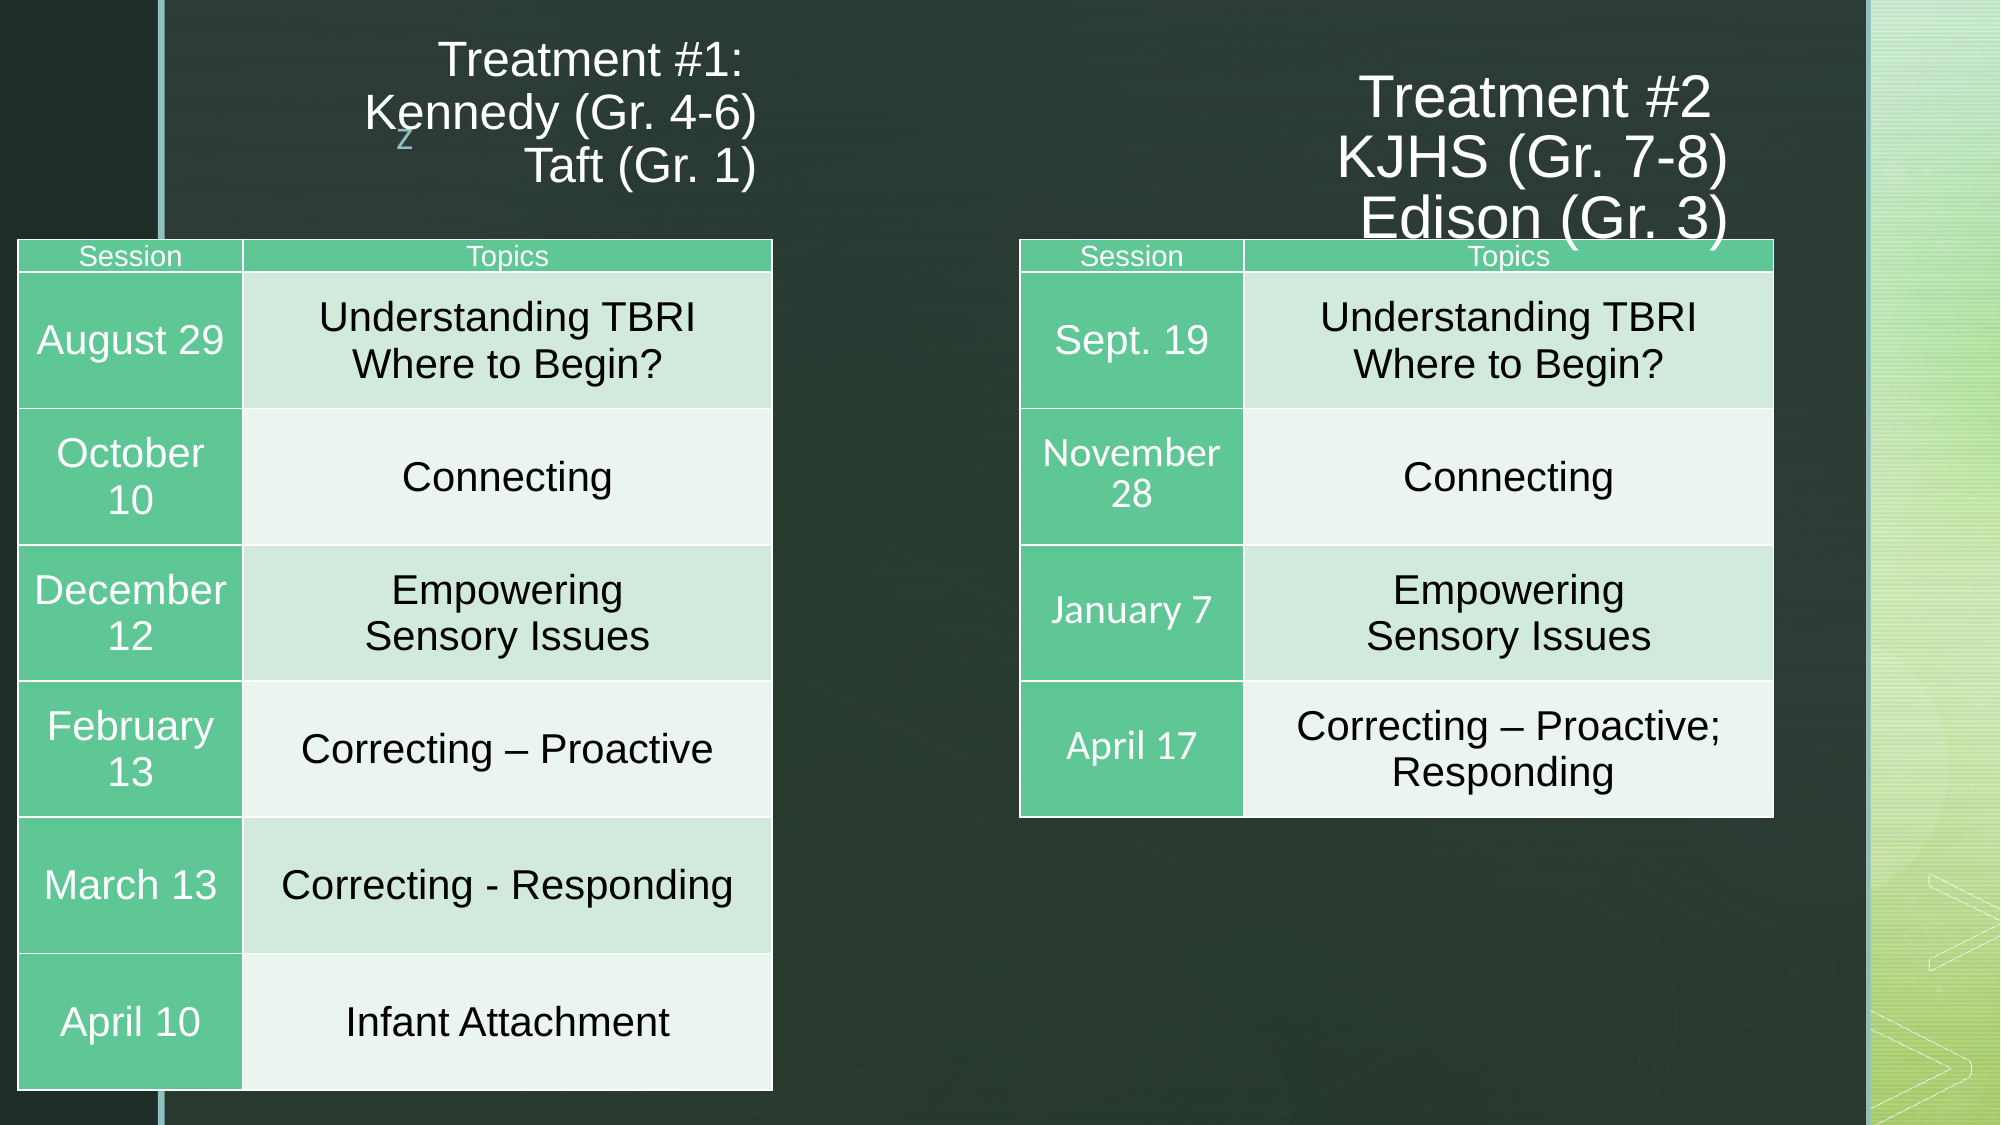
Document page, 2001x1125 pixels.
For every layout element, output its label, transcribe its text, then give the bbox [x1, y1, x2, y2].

table_cell Infant Attachment [244, 954, 771, 1089]
title Treatment #1: Kennedy (Gr. 4-6) Taft (Gr. 1) [0, 25, 773, 203]
table_cell April 10 [19, 954, 242, 1089]
table_cell Connecting [244, 409, 771, 544]
table_cell Understanding TBRI Where to Begin? [244, 273, 771, 408]
table_cell October 10 [19, 409, 242, 544]
table_cell Connecting [1245, 409, 1773, 544]
table_cell November 28 [1021, 409, 1243, 544]
table_cell April 17 [1021, 682, 1243, 816]
table_cell February 13 [19, 682, 242, 816]
table_cell Sept. 19 [1021, 273, 1243, 408]
table_cell Correcting – Proactive [244, 682, 771, 816]
table_header Session [1021, 260, 1243, 271]
table_header Topics [244, 240, 771, 271]
table_cell Understanding TBRI Where to Begin? [1245, 273, 1773, 408]
picture [1871, 0, 2001, 1125]
table_cell March 13 [19, 818, 242, 953]
table_cell Empowering Sensory Issues [244, 546, 771, 680]
table_cell Correcting - Responding [244, 818, 771, 953]
table_cell August 29 [19, 273, 242, 408]
table_cell December 12 [19, 546, 242, 680]
table_cell Empowering Sensory Issues [1245, 546, 1773, 680]
table_cell Correcting – Proactive; Responding [1245, 682, 1773, 816]
table_header Topics [1245, 240, 1773, 271]
table_cell January 7 [1021, 546, 1243, 680]
table_header Session [19, 240, 242, 271]
text_box Treatment #2 KJHS (Gr. 7-8) Edison (Gr. 3) [426, 61, 1745, 260]
